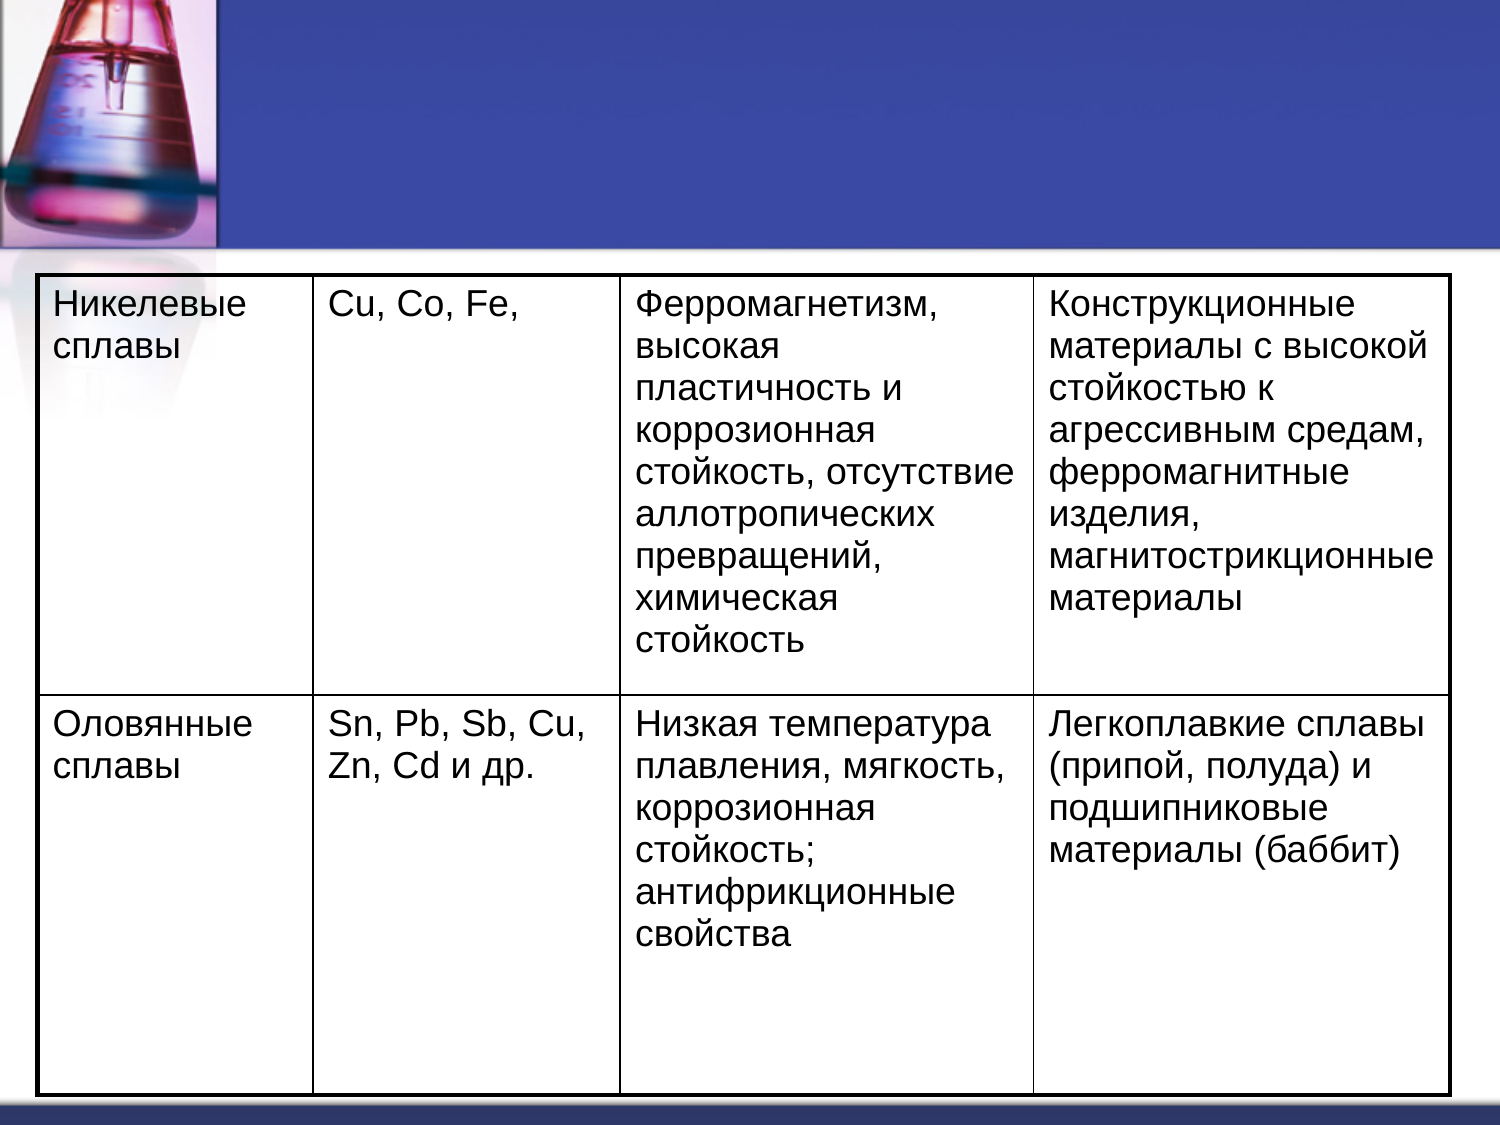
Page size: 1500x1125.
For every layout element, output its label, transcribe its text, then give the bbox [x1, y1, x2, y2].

table_header Ферромагнетизм, высокая пластичность и коррозионная стойкость, отсутствие аллотропических превращений, химическая стойкость [621, 277, 1033, 694]
table_cell Легкоплавкие сплавы (припой, полуда) и подшипниковые материалы (баббит) [1034, 696, 1448, 1093]
table_header Никелевые сплавы [40, 277, 312, 694]
table_header Конструкционные материалы с высокой стойкостью к агрессивным средам, ферромагнитные изделия, магнитострикционные материалы [1034, 277, 1448, 694]
table_cell Низкая температура плавления, мягкость, коррозионная стойкость; антифрикционные свойства [621, 696, 1033, 1093]
table_cell Оловянные сплавы [40, 696, 312, 1093]
table_header Cu, Co, Fe, [314, 277, 619, 694]
picture [0, 0, 1500, 1125]
table_cell Sn, Pb, Sb, Cu, Zn, Cd и др. [314, 696, 619, 1093]
